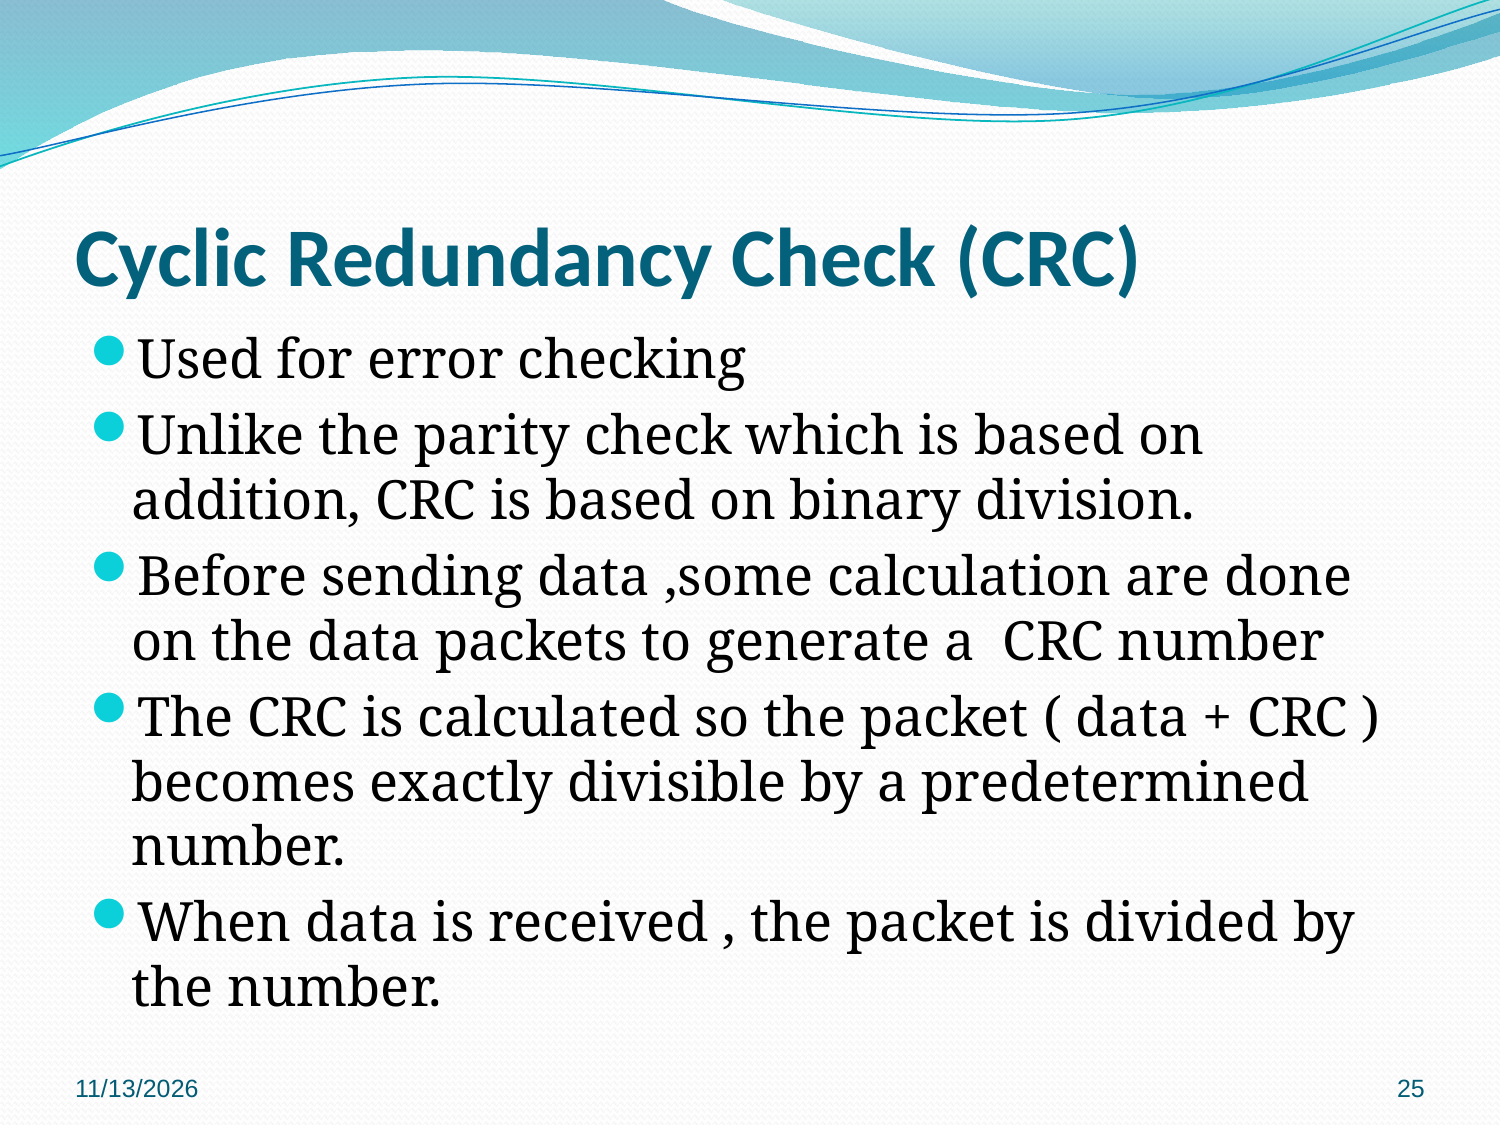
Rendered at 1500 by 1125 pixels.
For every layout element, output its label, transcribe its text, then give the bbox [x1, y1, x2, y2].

slide_number 25 [1299, 1042, 1425, 1103]
title Cyclic Redundancy Check (CRC) [75, 115, 1425, 303]
list Used for error checking Unlike the parity check which is based on addition, CRC is based on binary division. Before sending data ,some calculation are done on the data packets to generate a CRC number The CRC is calculated so the packet ( data + CRC ) becomes exactly divisible by a predetermined number. When data is received , the packet is divided by the number. [75, 317, 1425, 1038]
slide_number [75, 1042, 425, 1103]
